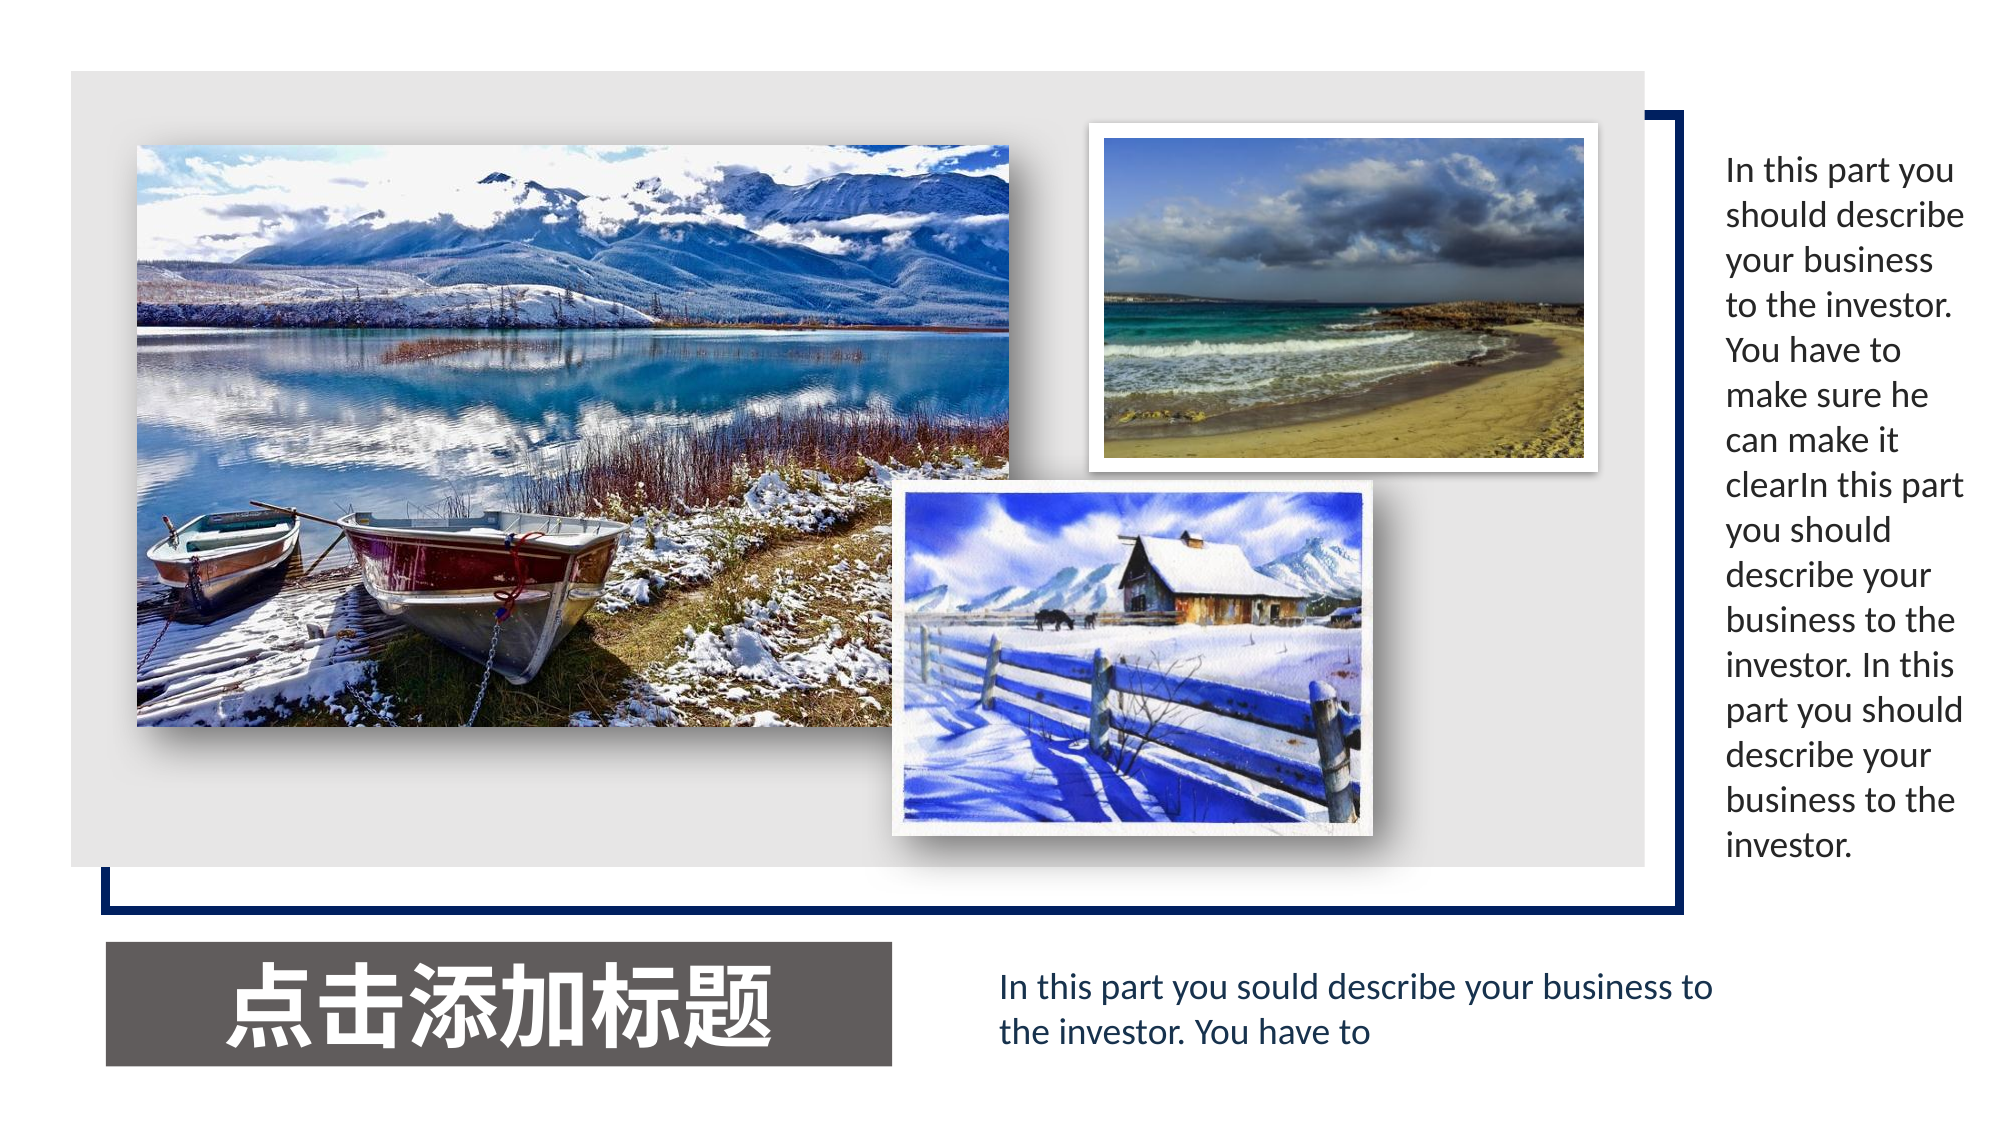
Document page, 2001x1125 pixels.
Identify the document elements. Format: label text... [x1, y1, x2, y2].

text_box 点击添加标题 [105, 941, 893, 1067]
text_box [70, 70, 1646, 868]
text_box In this part you sould describe your business to the investor. You have to [984, 954, 1738, 1060]
picture [137, 145, 1373, 836]
picture [1103, 137, 1584, 458]
text_box [105, 114, 1680, 912]
text_box In this part you should describe your business to the investor. You have to make sure he can make it clearIn this part you should describe your business to the investor. In this part you should describe your business to the investor. [1710, 137, 1988, 873]
